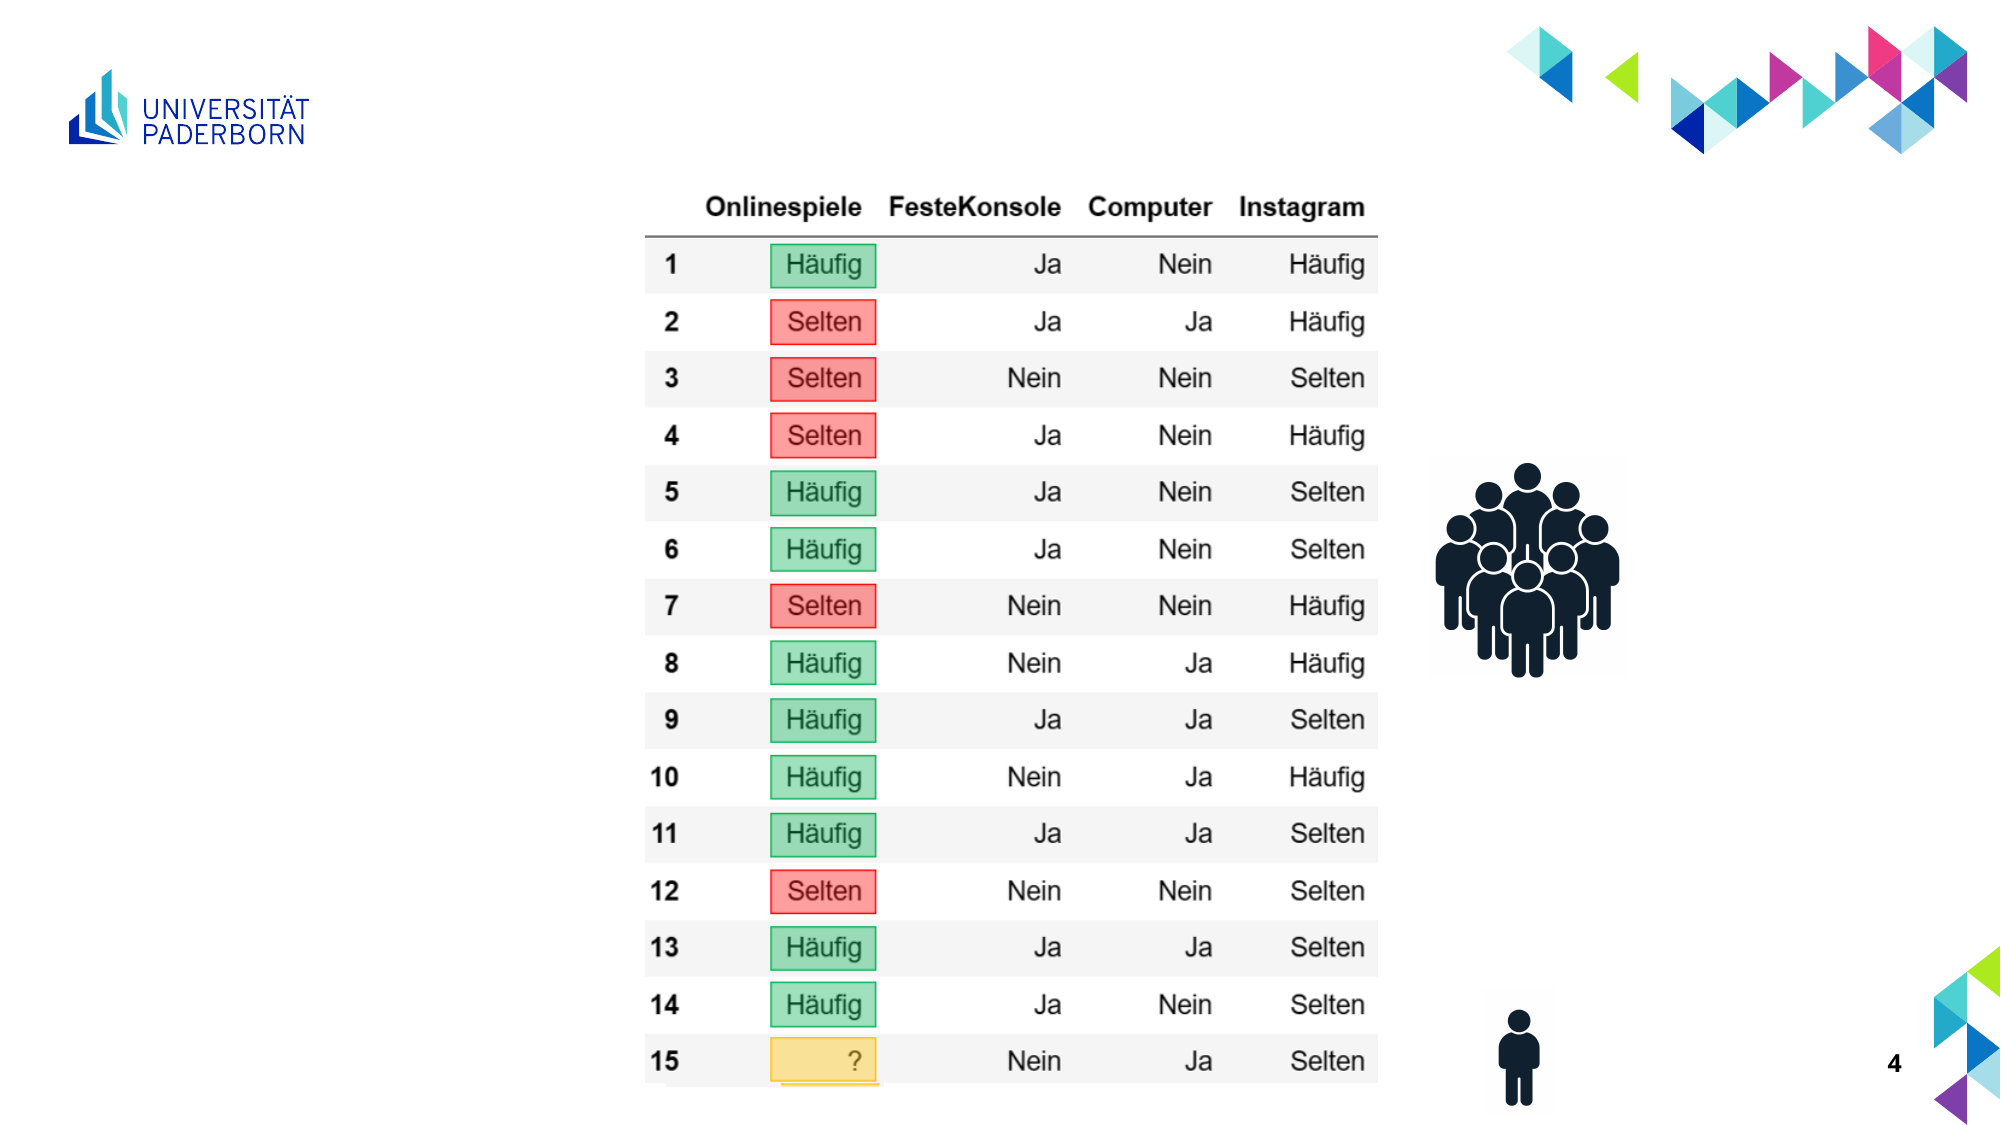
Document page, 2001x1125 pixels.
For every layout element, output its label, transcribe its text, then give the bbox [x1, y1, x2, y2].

slide_number 4 [1819, 1052, 1902, 1083]
picture [645, 186, 1378, 1087]
picture [1483, 987, 1556, 1114]
picture [1429, 456, 1627, 678]
